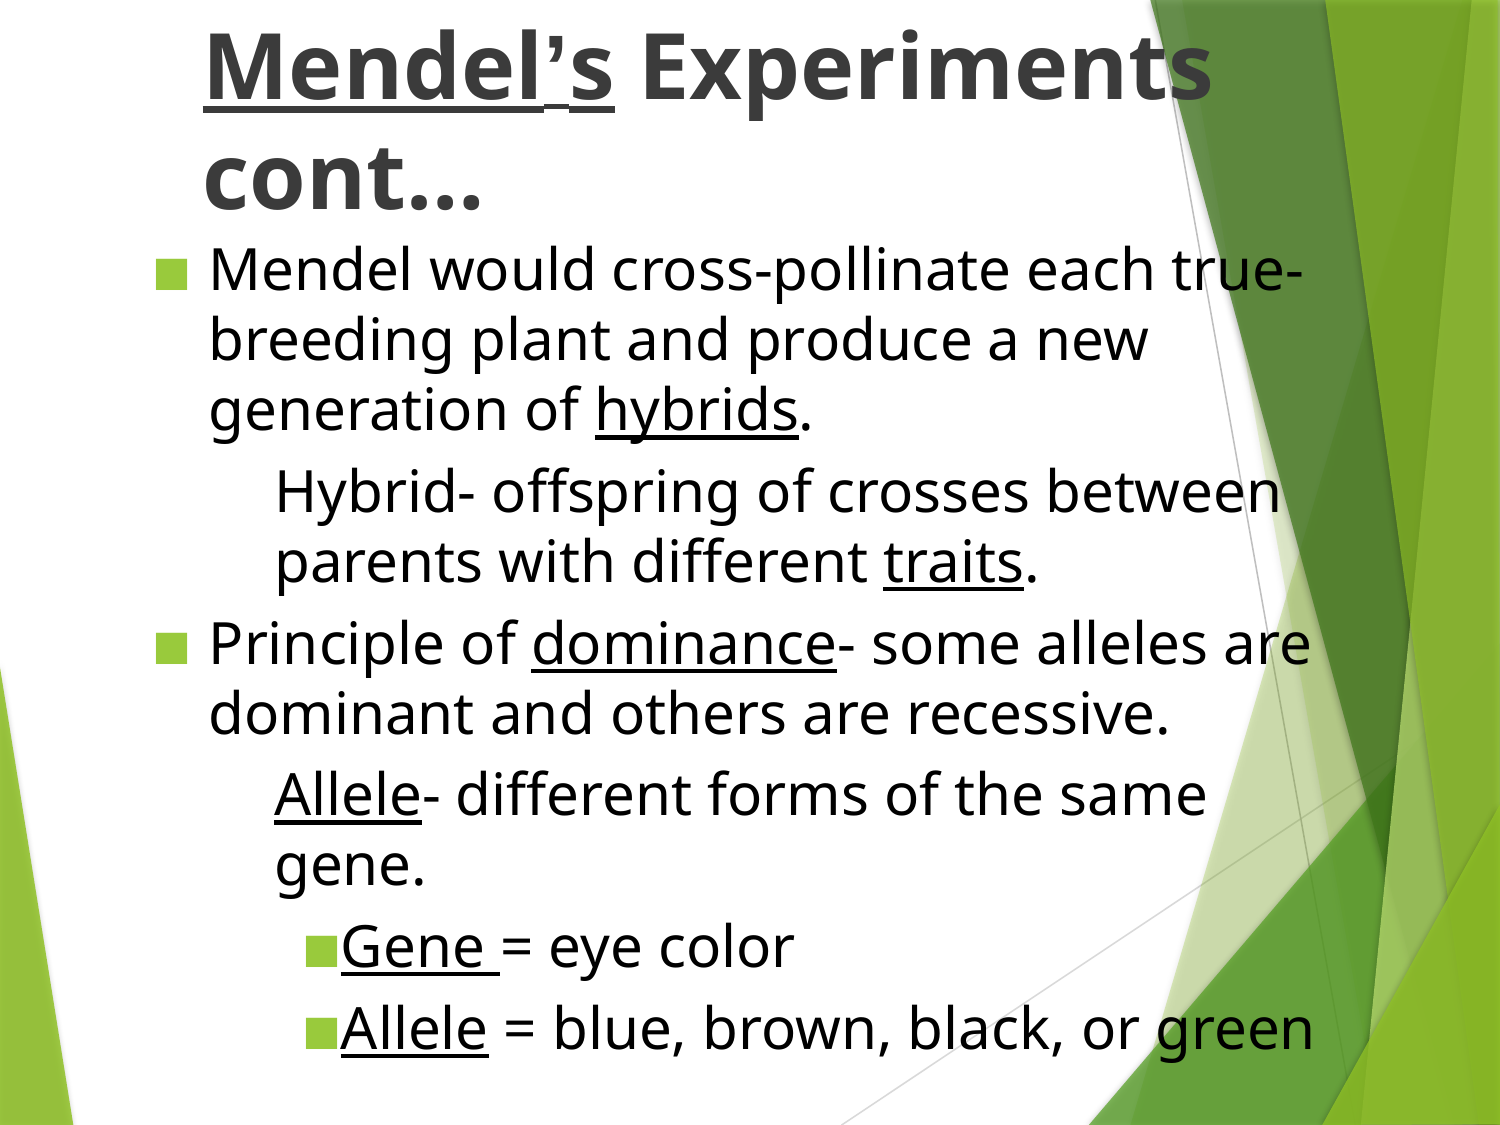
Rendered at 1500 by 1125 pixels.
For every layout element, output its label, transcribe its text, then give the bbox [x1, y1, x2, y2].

list Mendel would cross-pollinate each true-breeding plant and produce a new generation of hybrids. Hybrid- offspring of crosses between parents with different traits. Principle of dominance- some alleles are dominant and others are recessive. Allele- different forms of the same gene. Gene = eye color Allele = blue, brown, black, or green [137, 224, 1338, 1125]
title Mendel’s Experiments cont… [187, 0, 1425, 235]
